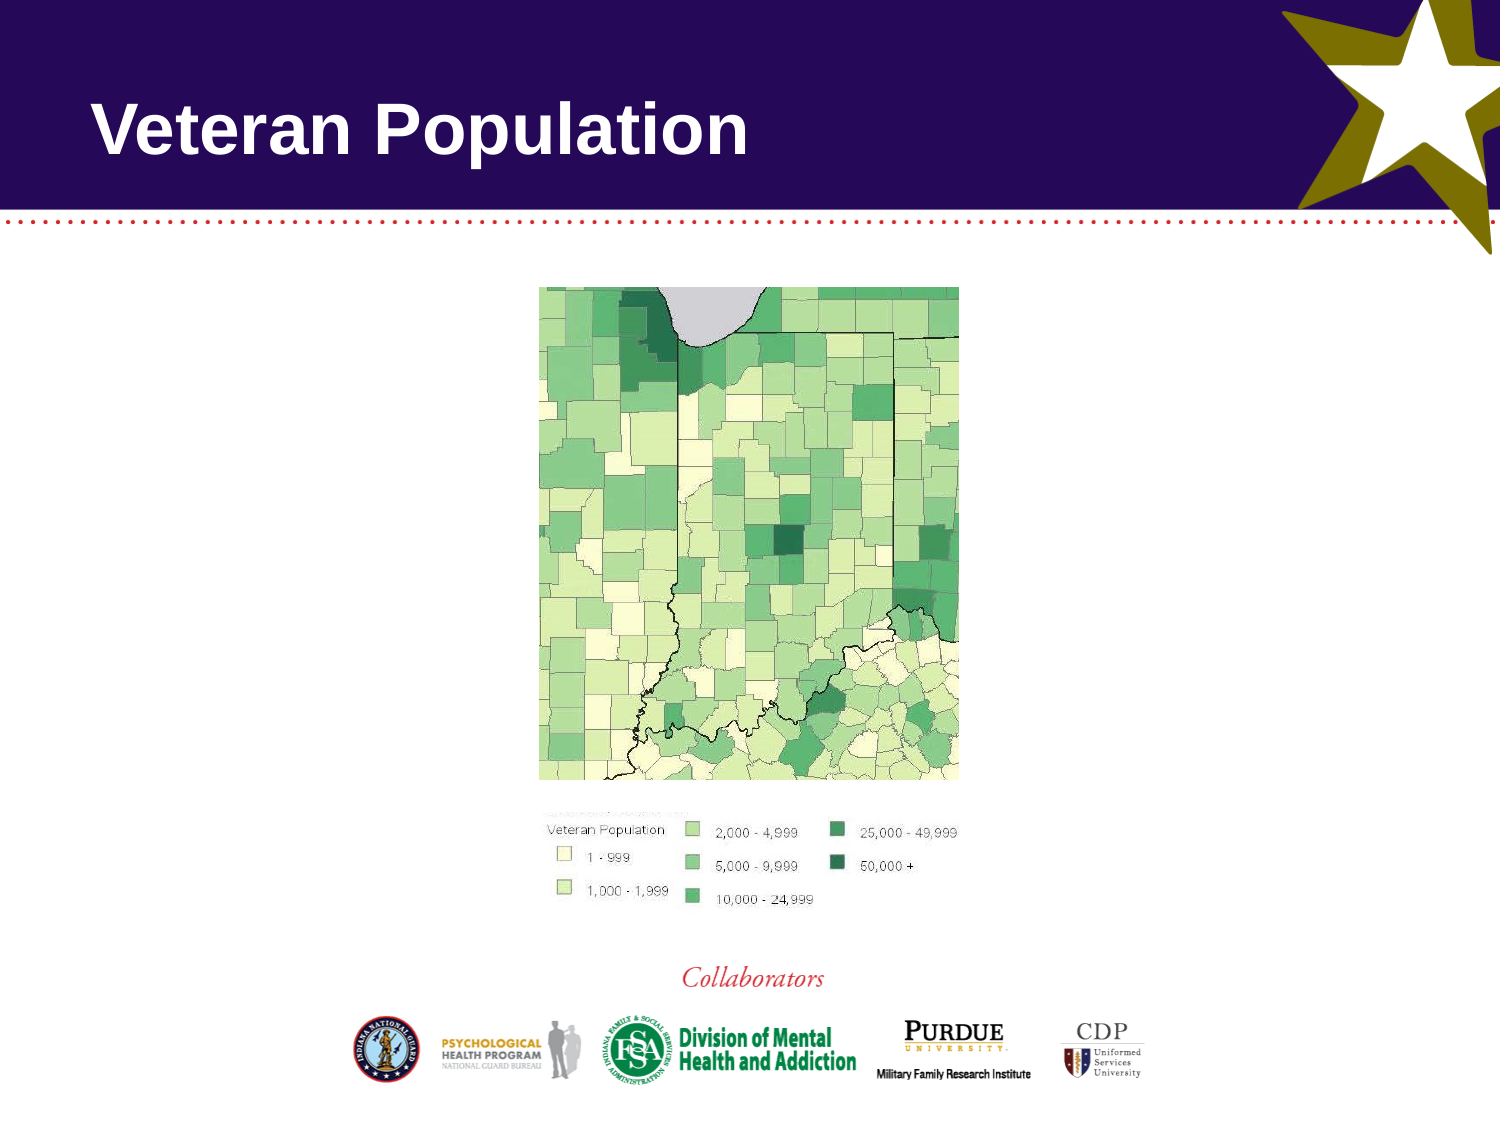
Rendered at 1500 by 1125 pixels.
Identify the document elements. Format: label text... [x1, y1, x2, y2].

picture [0, 0, 1500, 1125]
title Veteran Population [75, 37, 1313, 213]
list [514, 812, 984, 930]
